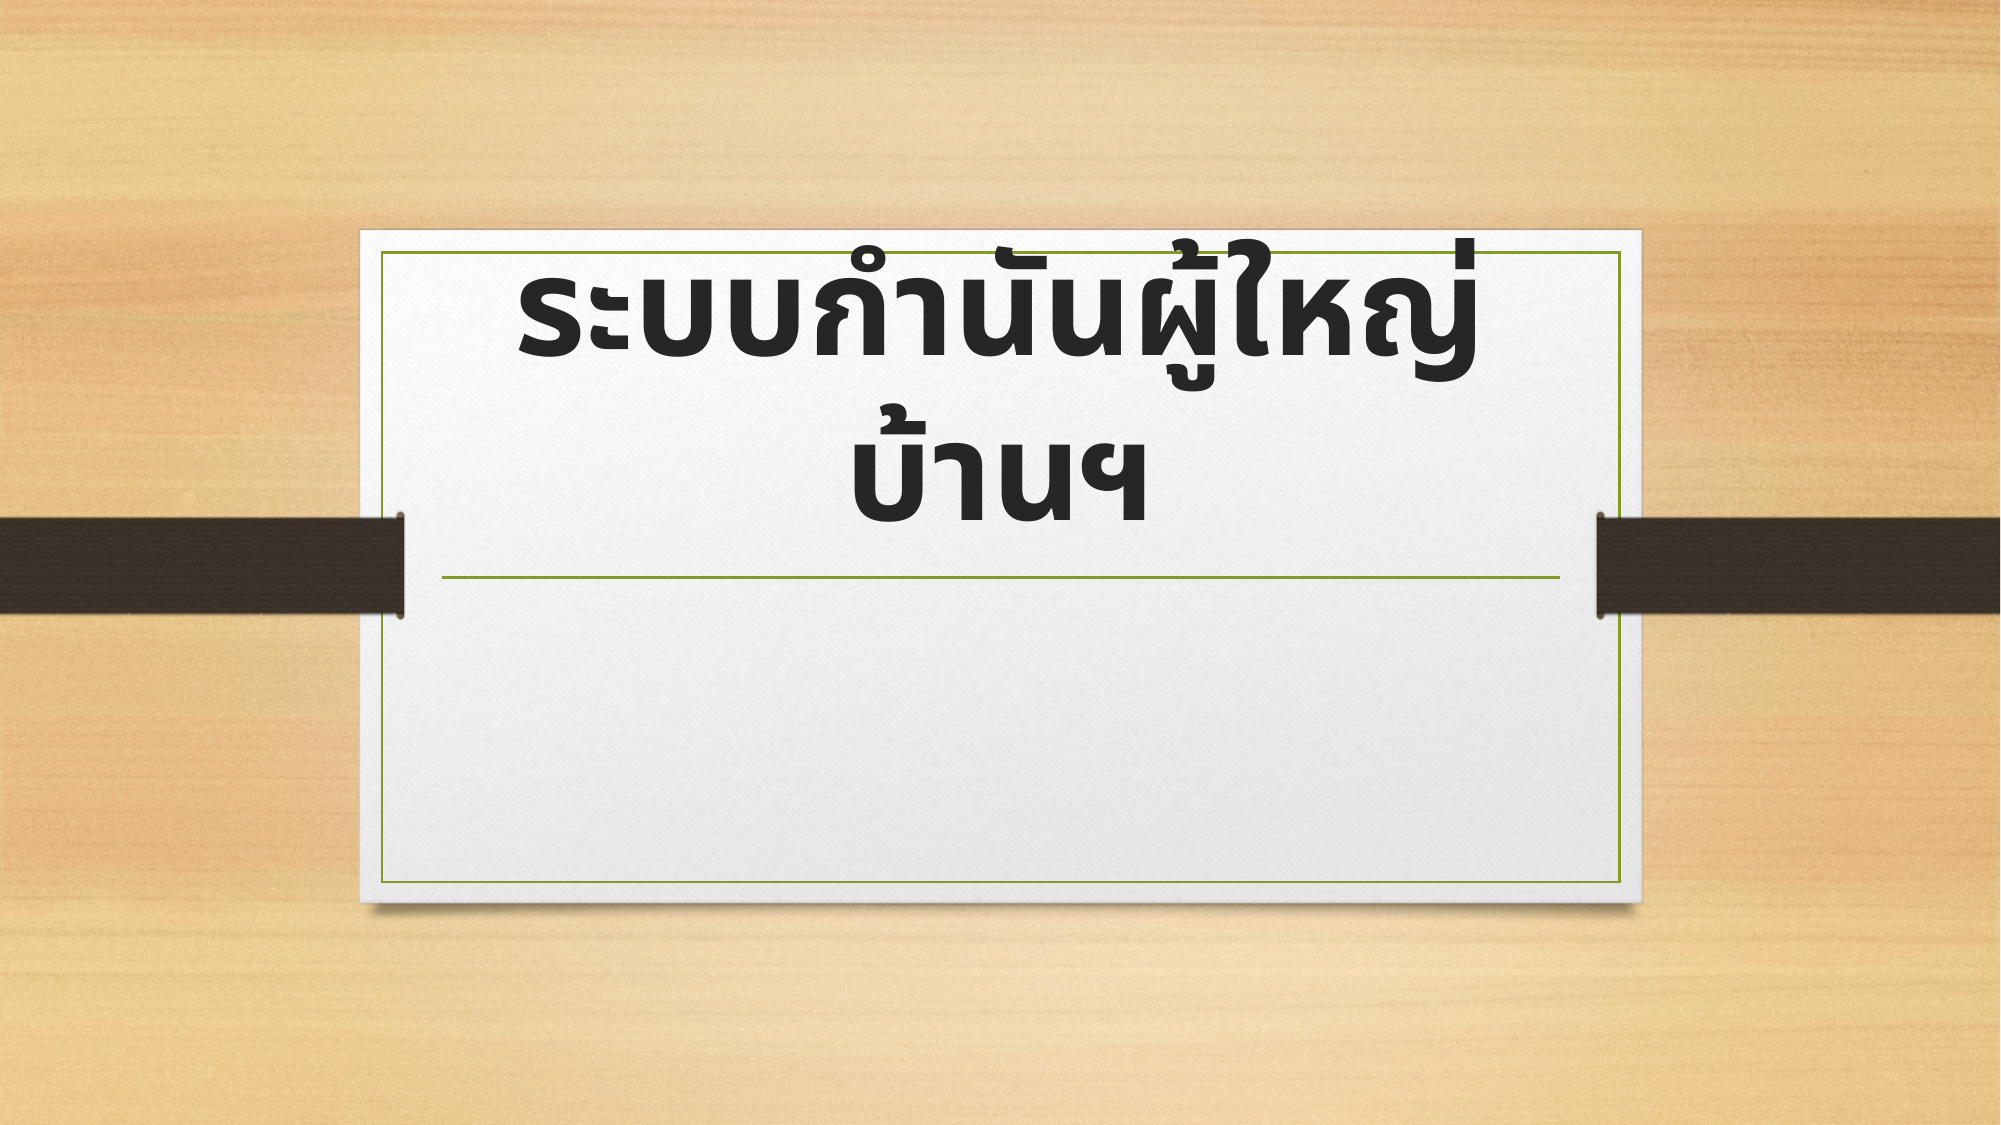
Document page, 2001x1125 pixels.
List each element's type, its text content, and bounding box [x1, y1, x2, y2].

title ระบบกำนันผู้ใหญ่บ้านฯ [441, 306, 1560, 556]
picture [0, 0, 2001, 1125]
